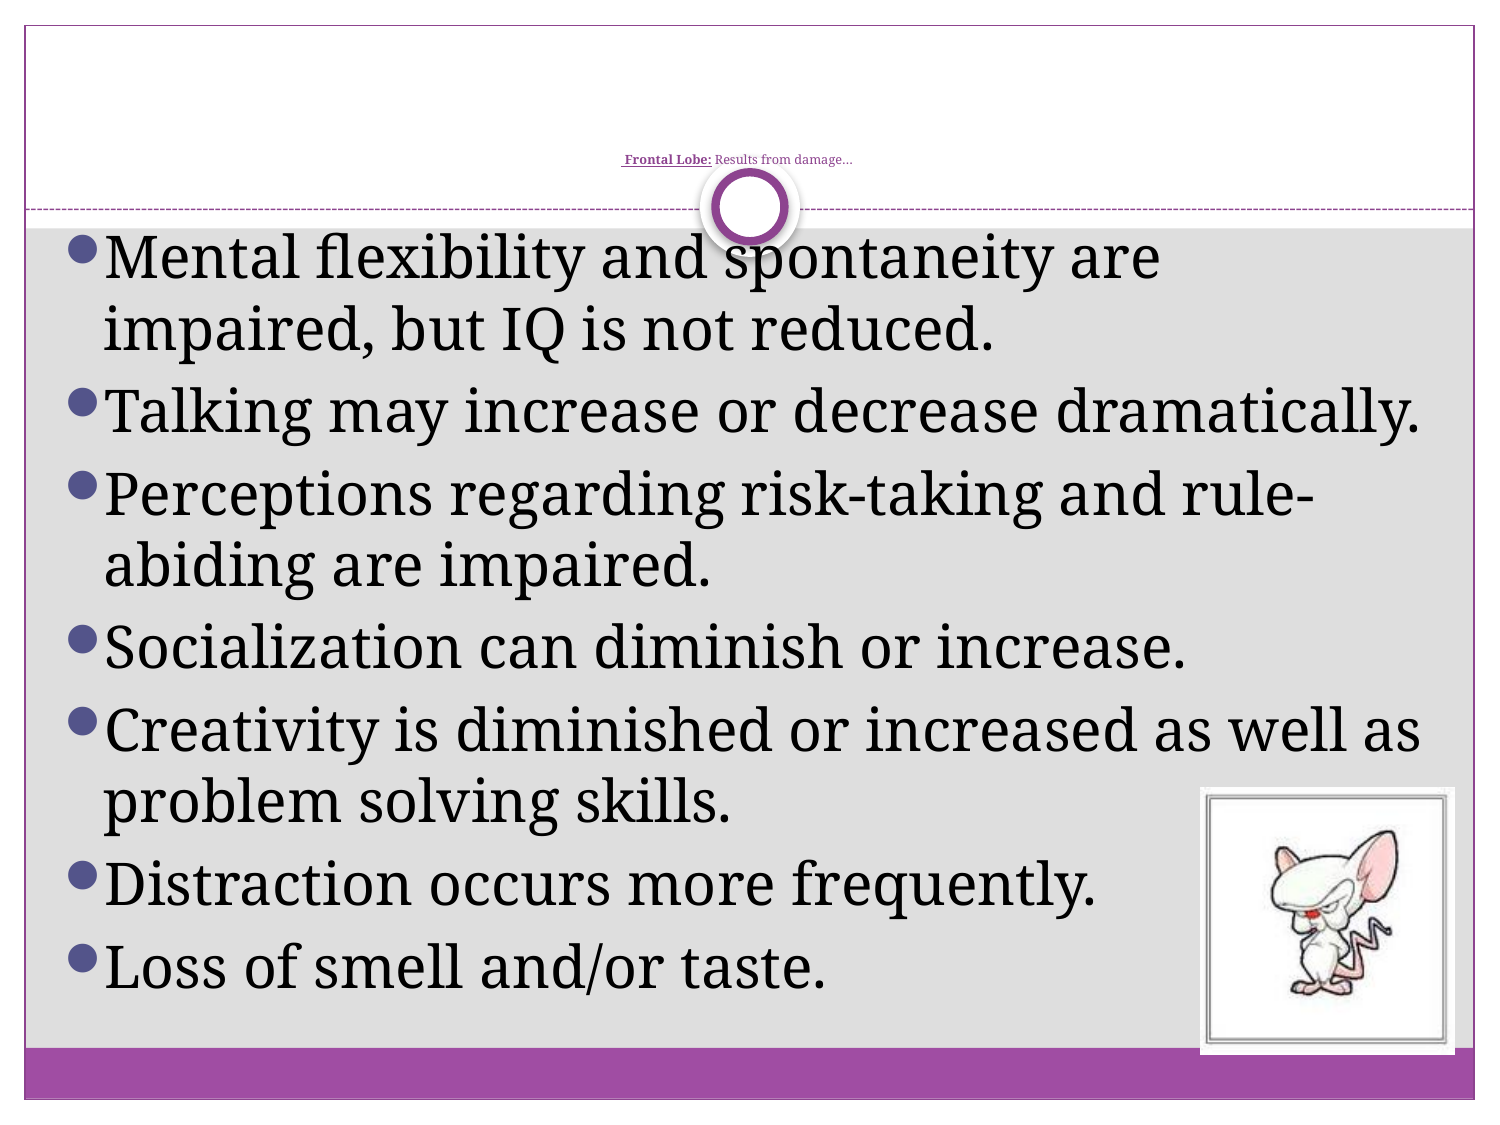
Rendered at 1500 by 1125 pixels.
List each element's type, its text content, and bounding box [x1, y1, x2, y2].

list Mental flexibility and spontaneity are impaired, but IQ is not reduced. Talking may increase or decrease dramatically. Perceptions regarding risk-taking and rule-abiding are impaired. Socialization can diminish or increase. Creativity is diminished or increased as well as problem solving skills. Distraction occurs more frequently. Loss of smell and/or taste. [49, 212, 1445, 1075]
title Frontal Lobe: Results from damage… [37, 37, 1438, 175]
picture [1199, 787, 1455, 1055]
